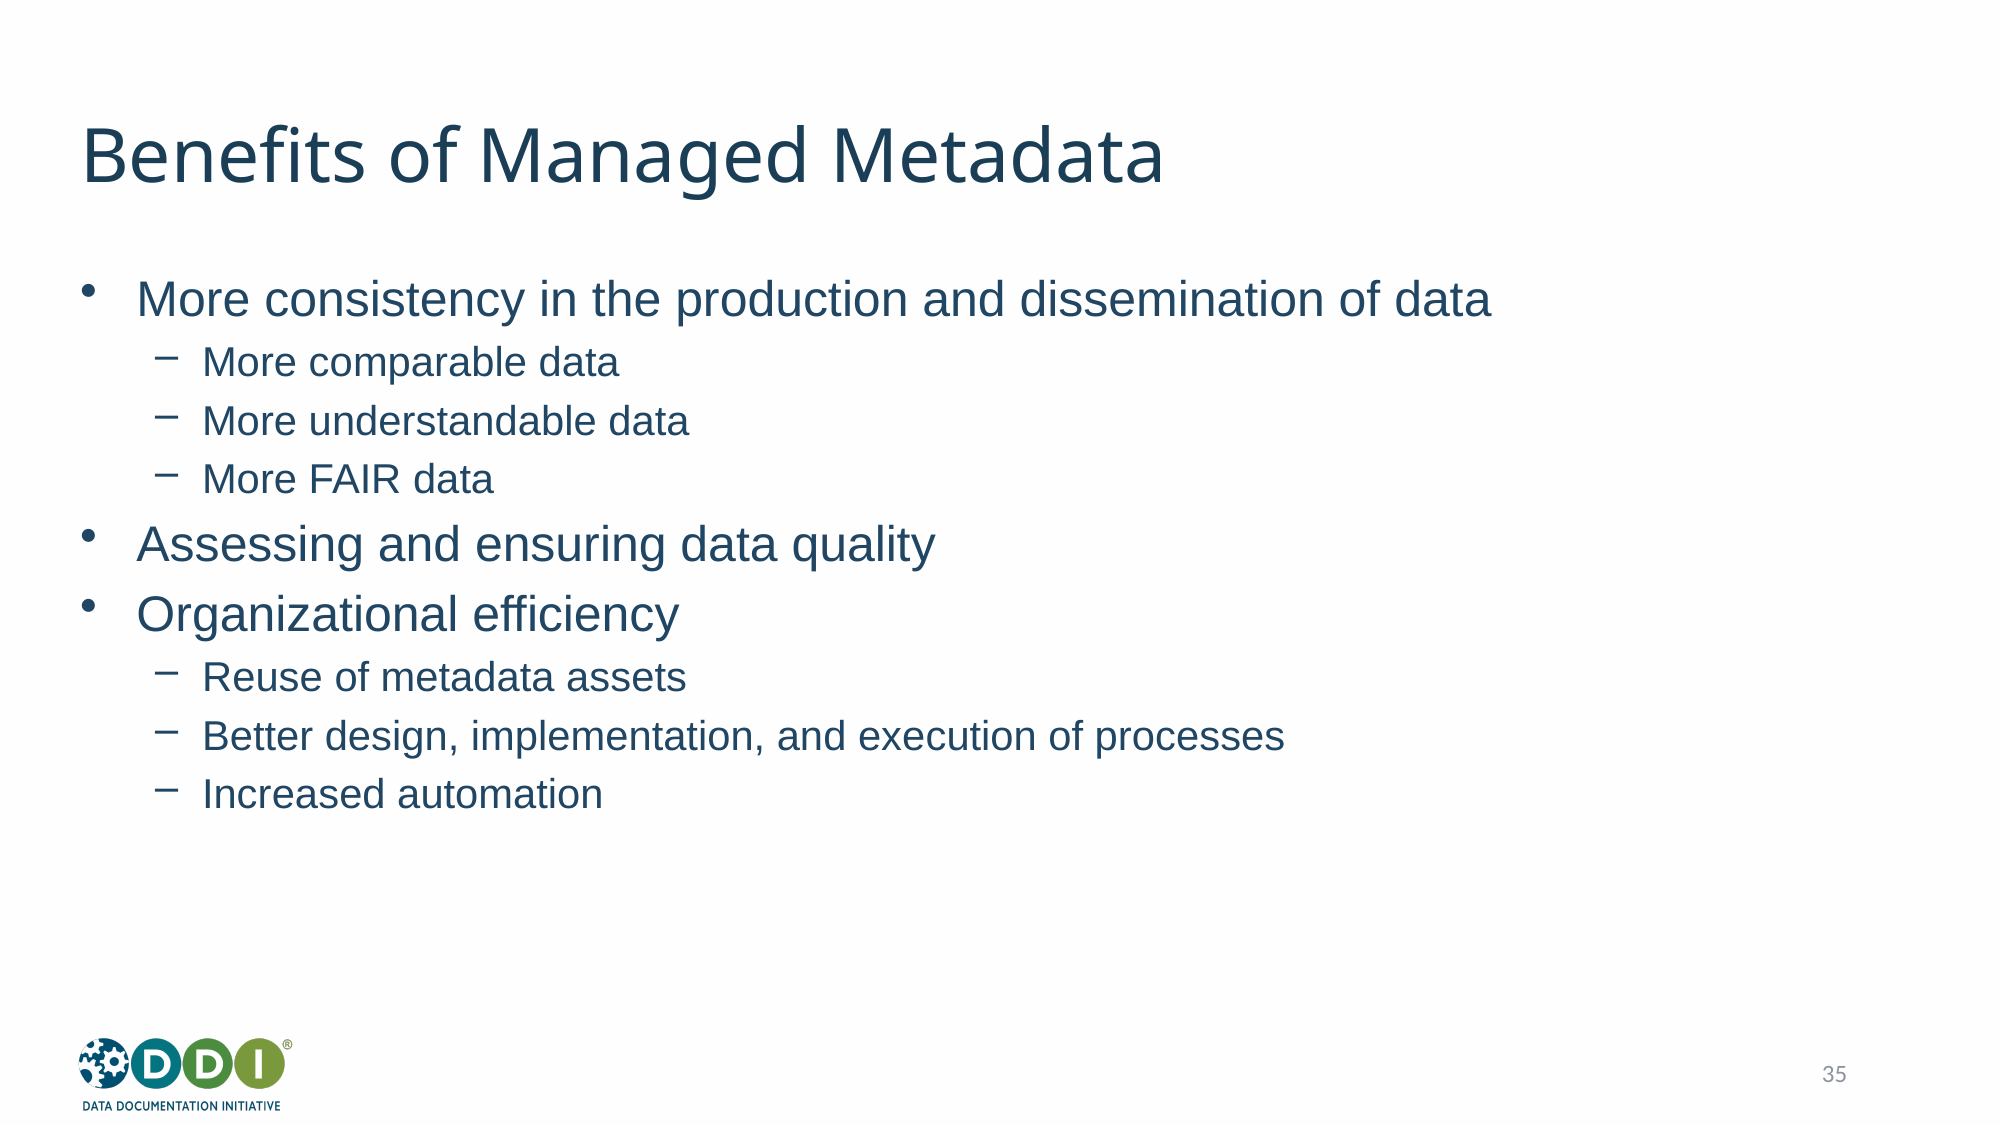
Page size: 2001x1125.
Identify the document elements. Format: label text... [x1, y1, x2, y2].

title Benefits of Managed Metadata [65, 59, 1916, 247]
list More consistency in the production and dissemination of data More comparable data More understandable data More FAIR data Assessing and ensuring data quality Organizational efficiency Reuse of metadata assets Better design, implementation, and execution of processes Increased automation [65, 259, 1916, 1019]
picture [65, 1032, 305, 1115]
slide_number 35 [1412, 1042, 1863, 1103]
